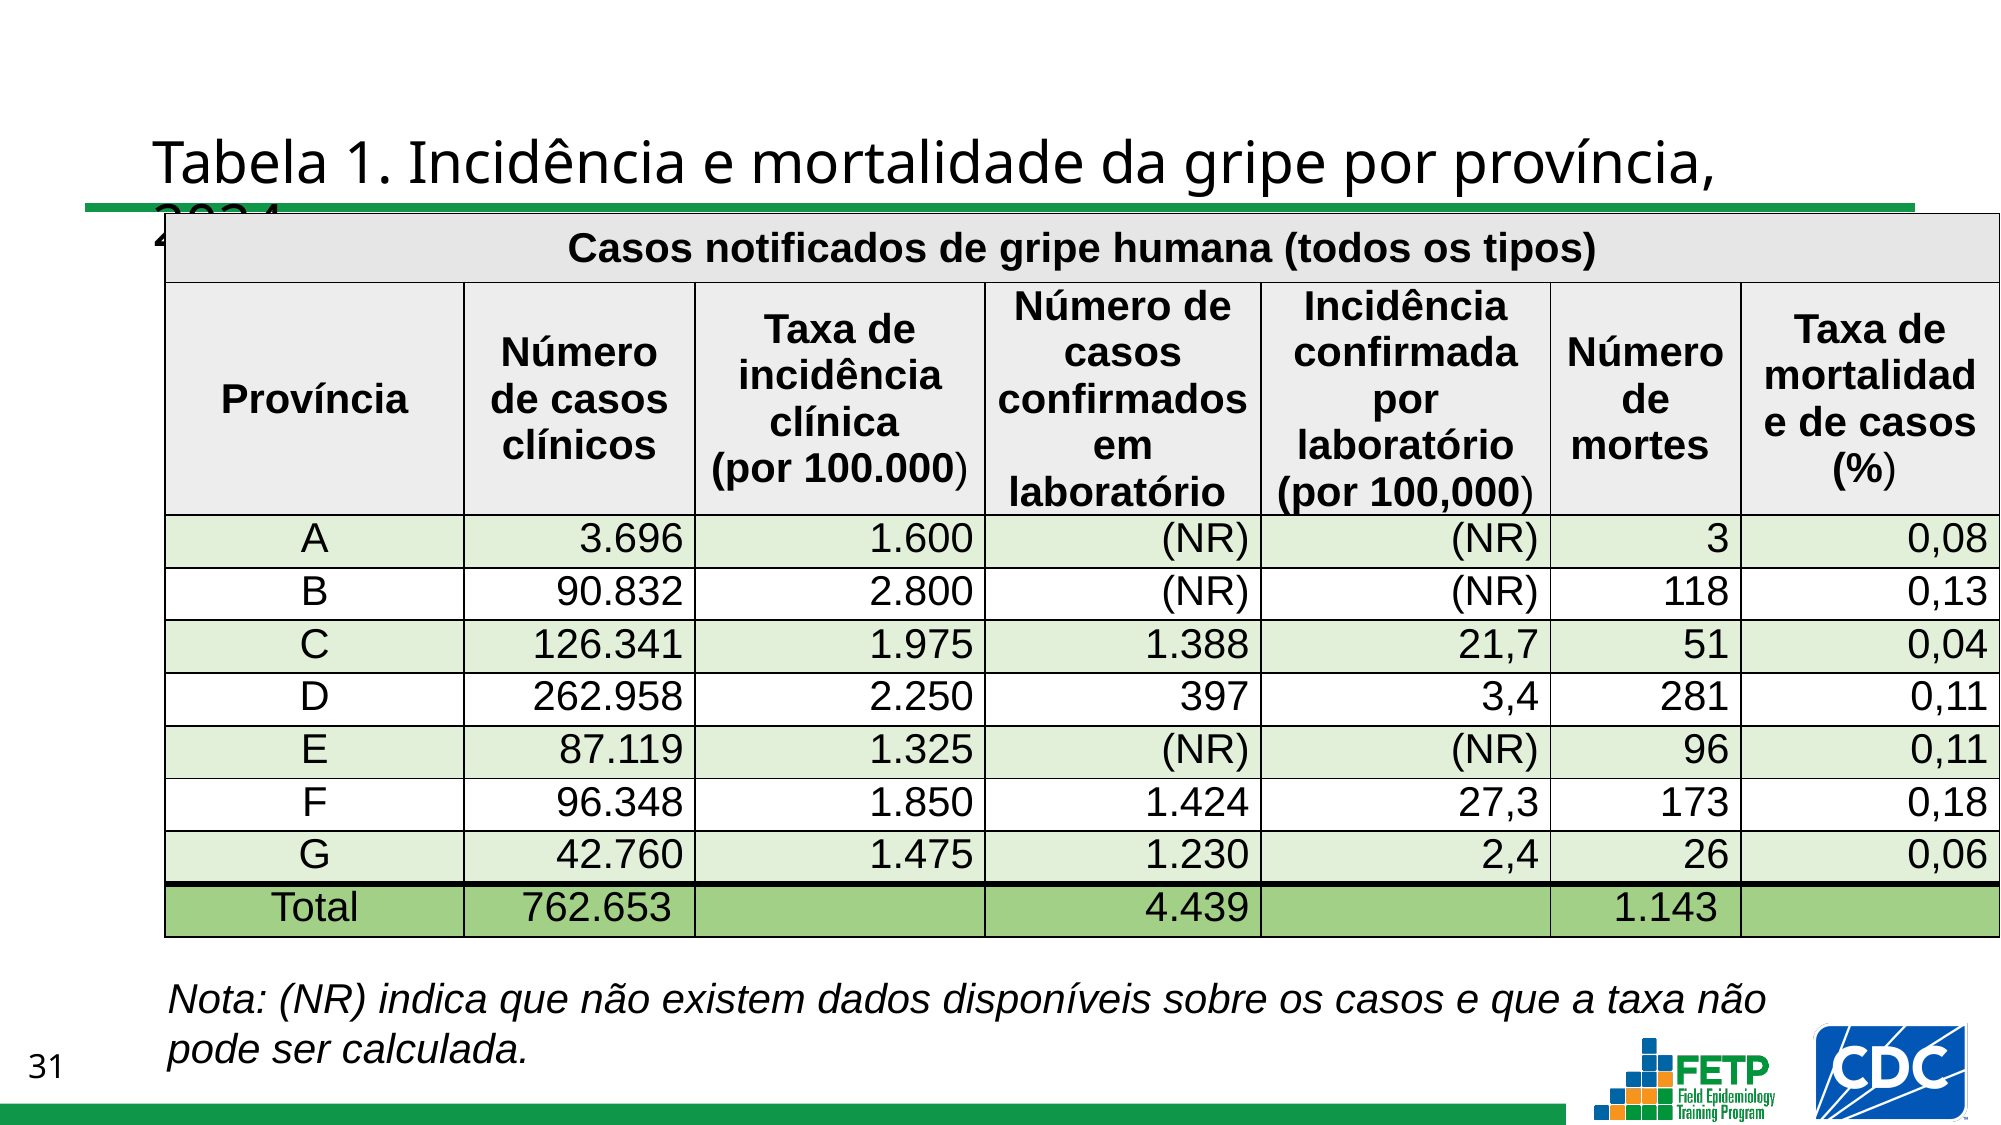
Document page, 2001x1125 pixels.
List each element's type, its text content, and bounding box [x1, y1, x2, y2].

table_cell 3.696 [465, 516, 694, 567]
table_cell 0,04 [1742, 621, 1999, 672]
table_cell 2,4 [1262, 832, 1550, 881]
table_cell (NR) [986, 569, 1260, 619]
table_cell 0,06 [1742, 832, 1999, 881]
table_cell 96 [1551, 727, 1740, 778]
table_cell 2.250 [696, 674, 984, 725]
title Tabela 1. Incidência e mortalidade da gripe por província, 2024 [137, 126, 1863, 207]
table_cell 27,3 [1262, 779, 1550, 830]
table_cell E [166, 727, 463, 778]
table_cell 397 [986, 674, 1260, 725]
table_cell G [166, 832, 463, 881]
table_cell 2.800 [696, 569, 984, 619]
table_cell 51 [1551, 621, 1740, 672]
table_cell Número de casos confirmados em laboratório [986, 283, 1260, 514]
table_cell (NR) [986, 727, 1260, 778]
text_box Nota: (NR) indica que não existem dados disponíveis sobre os casos e que a taxa não pode ser calculada. [152, 964, 1878, 1080]
table_cell 173 [1551, 779, 1740, 830]
table_cell 3,4 [1262, 674, 1550, 725]
table_cell 126.341 [465, 621, 694, 672]
table_header Casos notificados de gripe humana (todos os tipos) [166, 214, 1999, 282]
table_cell 1.143 [1551, 887, 1740, 936]
table_cell Taxa de incidência clínica (por 100.000) [696, 283, 984, 514]
table_cell 0,18 [1742, 779, 1999, 830]
table_cell F [166, 779, 463, 830]
table_cell (NR) [1262, 516, 1550, 567]
table_cell 96.348 [465, 779, 694, 830]
picture [1813, 1023, 1968, 1122]
table_cell 1.850 [696, 779, 984, 830]
table_cell 0,13 [1742, 569, 1999, 619]
table_cell [696, 887, 984, 936]
table_cell 0,08 [1742, 516, 1999, 567]
table_cell 0,11 [1742, 674, 1999, 725]
table_cell C [166, 621, 463, 672]
table_cell 762.653 [465, 887, 694, 936]
table_cell 281 [1551, 674, 1740, 725]
table_cell Número de mortes [1551, 283, 1740, 514]
table_cell [1262, 887, 1550, 936]
table_cell D [166, 674, 463, 725]
table_cell B [166, 569, 463, 619]
table_cell 1.600 [696, 516, 984, 567]
table_cell 26 [1551, 832, 1740, 881]
table_cell 1.325 [696, 727, 984, 778]
table_cell [1742, 887, 1999, 936]
table_cell (NR) [1262, 569, 1550, 619]
table_cell 21,7 [1262, 621, 1550, 672]
table_cell (NR) [986, 516, 1260, 567]
table_cell 1.475 [696, 832, 984, 881]
table_cell 42.760 [465, 832, 694, 881]
table_cell Província [166, 283, 463, 514]
table_cell (NR) [1262, 727, 1550, 778]
table_cell 262.958 [465, 674, 694, 725]
table_cell 90.832 [465, 569, 694, 619]
table_cell Total [166, 887, 463, 936]
table_cell 118 [1551, 569, 1740, 619]
table_cell 1.230 [986, 832, 1260, 881]
table_cell 1.424 [986, 779, 1260, 830]
table_cell 1.388 [986, 621, 1260, 672]
table_cell 1.975 [696, 621, 984, 672]
table_cell Número de casos clínicos [465, 283, 694, 514]
table_cell 3 [1551, 516, 1740, 567]
table_cell Incidência confirmada por laboratório (por 100,000) [1262, 283, 1550, 514]
table_cell Taxa de mortalidade de casos (%) [1742, 283, 1999, 514]
table_cell A [166, 516, 463, 567]
picture [1594, 1080, 1775, 1122]
table_cell 0,11 [1742, 727, 1999, 778]
table_cell 87.119 [465, 727, 694, 778]
table_cell 4.439 [986, 887, 1260, 936]
